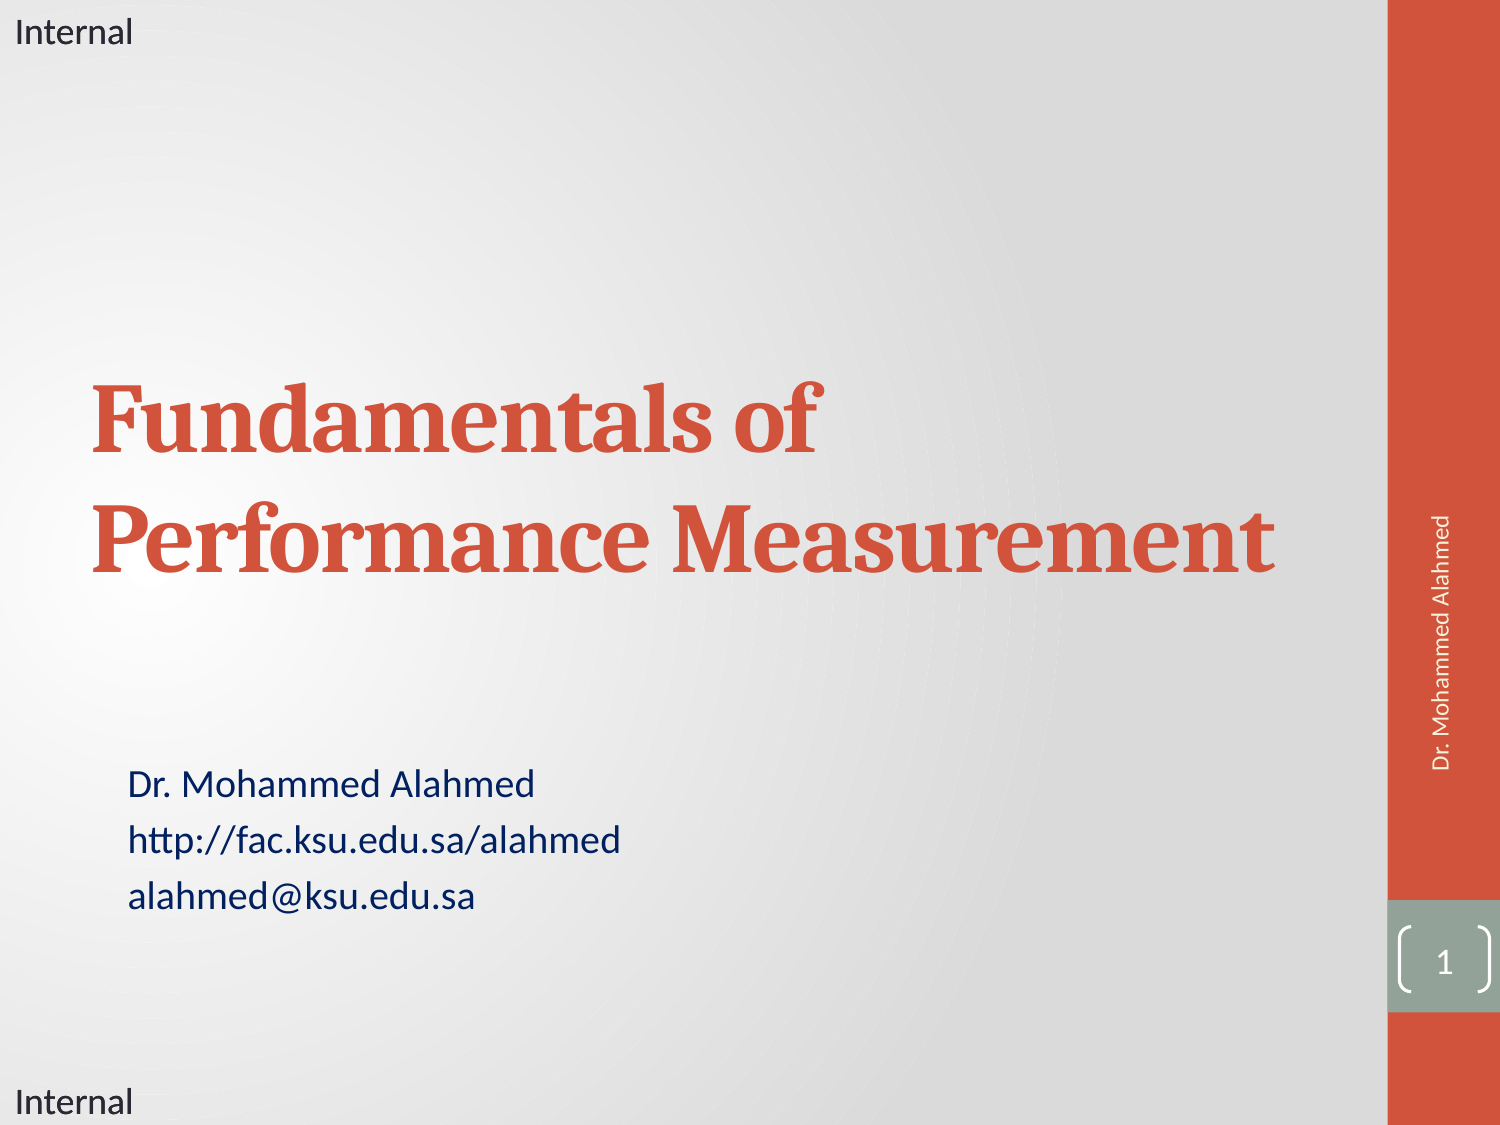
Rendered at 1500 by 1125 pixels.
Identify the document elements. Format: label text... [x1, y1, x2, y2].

title Fundamentals of Performance Measurement [75, 174, 1313, 601]
subtitle Dr. Mohammed Alahmed http://fac.ksu.edu.sa/alahmed alahmed@ksu.edu.sa [112, 750, 1173, 925]
slide_number 1 [1397, 925, 1492, 994]
footer Dr. Mohammed Alahmed [1408, 500, 1469, 889]
